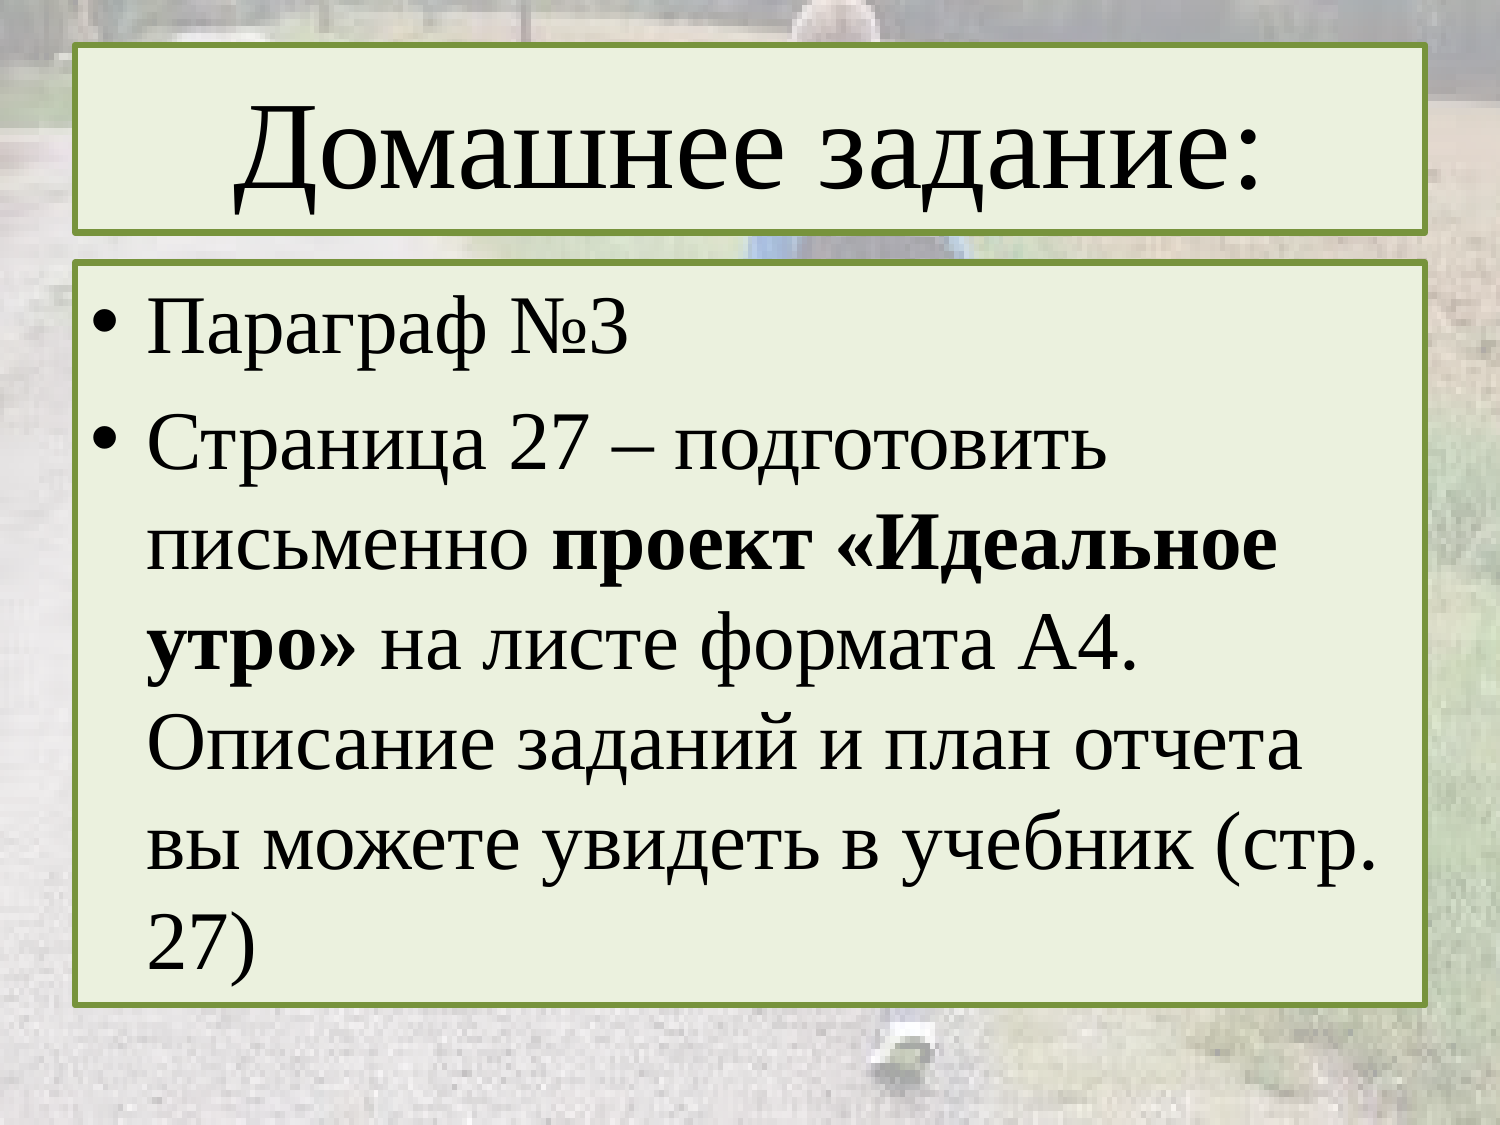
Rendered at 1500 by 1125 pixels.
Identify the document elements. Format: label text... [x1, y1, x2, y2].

title Домашнее задание: [75, 45, 1425, 233]
list Параграф №3 Страница 27 – подготовить письменно проект «Идеальное утро» на листе формата А4. Описание заданий и план отчета вы можете увидеть в учебник (стр. 27) [75, 262, 1425, 1005]
